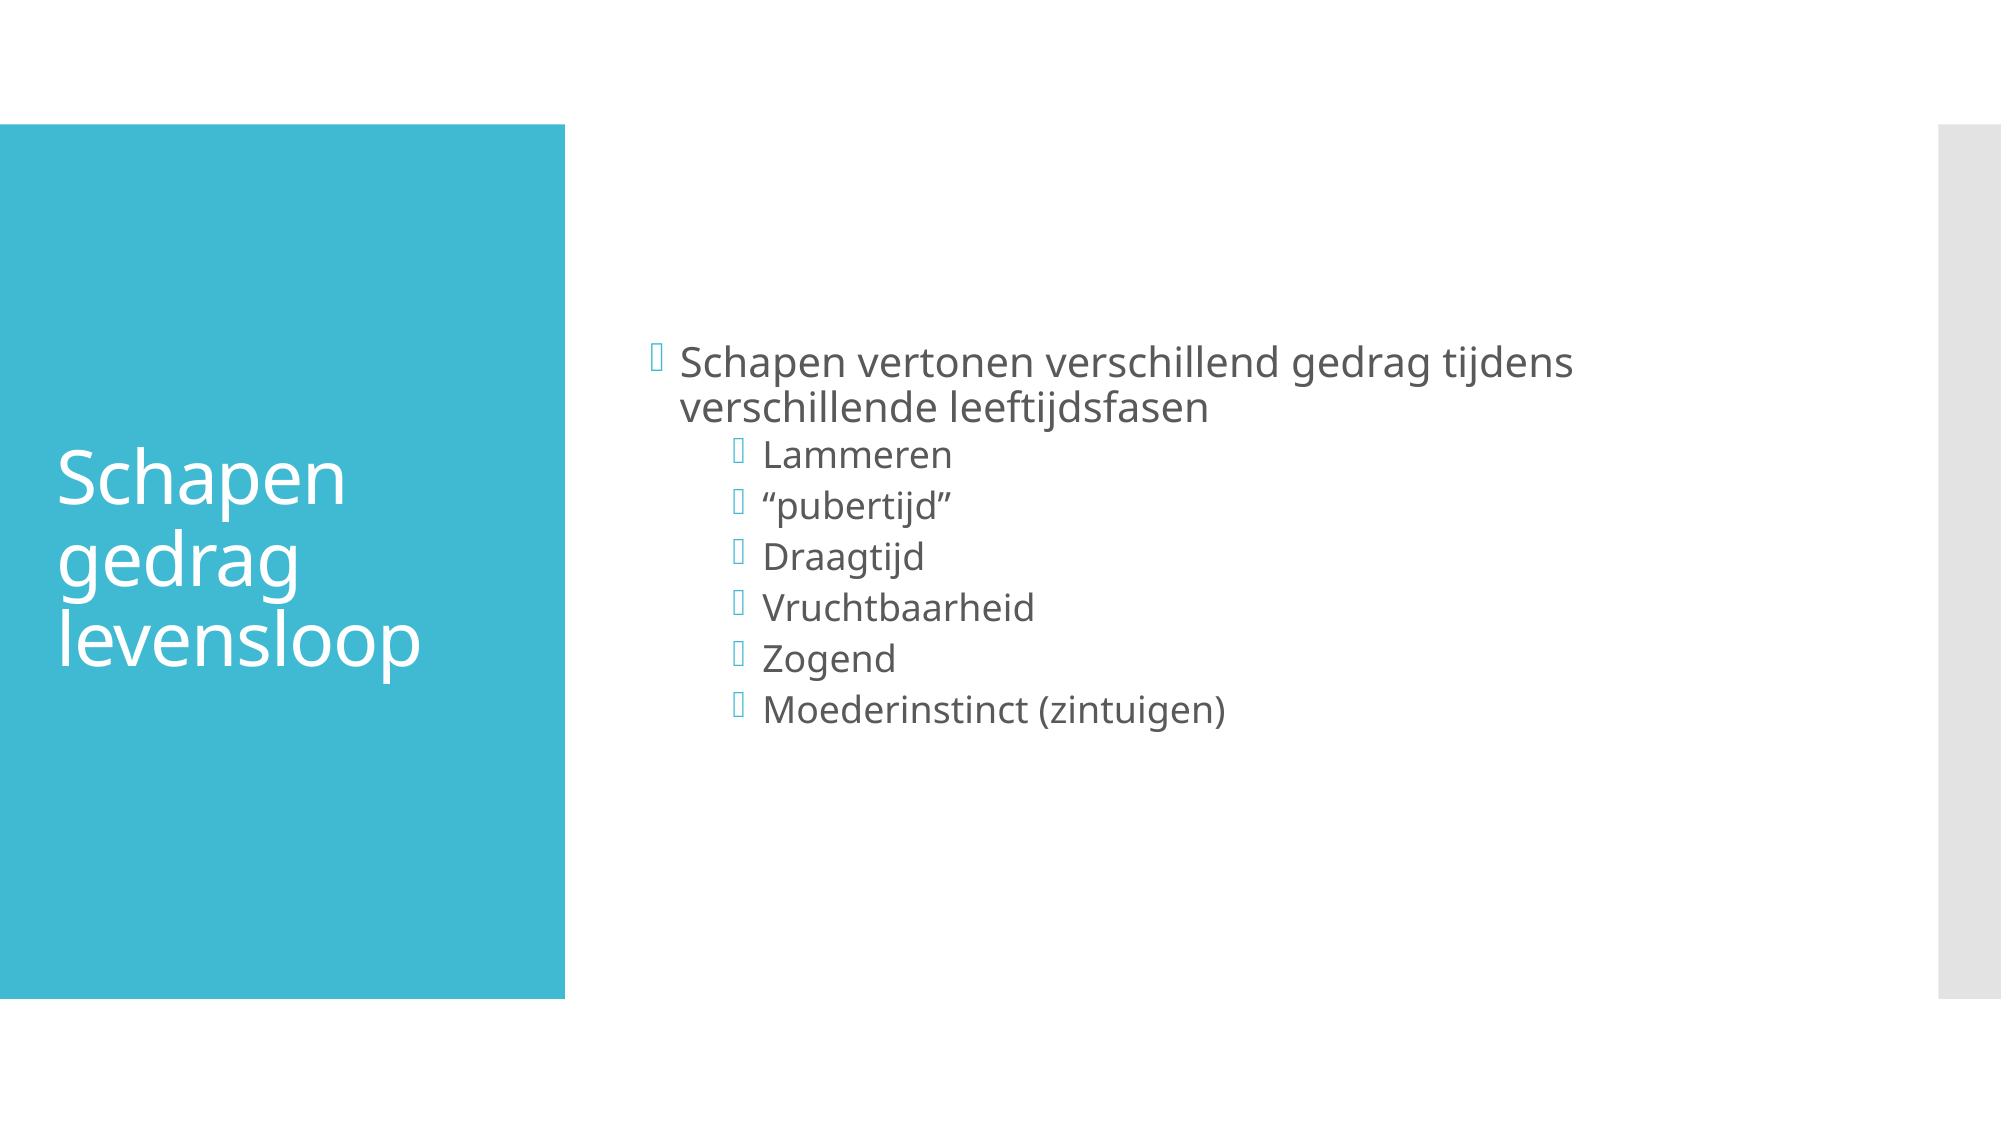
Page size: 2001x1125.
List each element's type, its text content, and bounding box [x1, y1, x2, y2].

list Schapen vertonen verschillend gedrag tijdens verschillende leeftijdsfasen Lammeren “pubertijd” Draagtijd Vruchtbaarheid Zogend Moederinstinct (zintuigen) [634, 141, 1835, 982]
title Schapen gedrag levensloop [41, 184, 525, 940]
